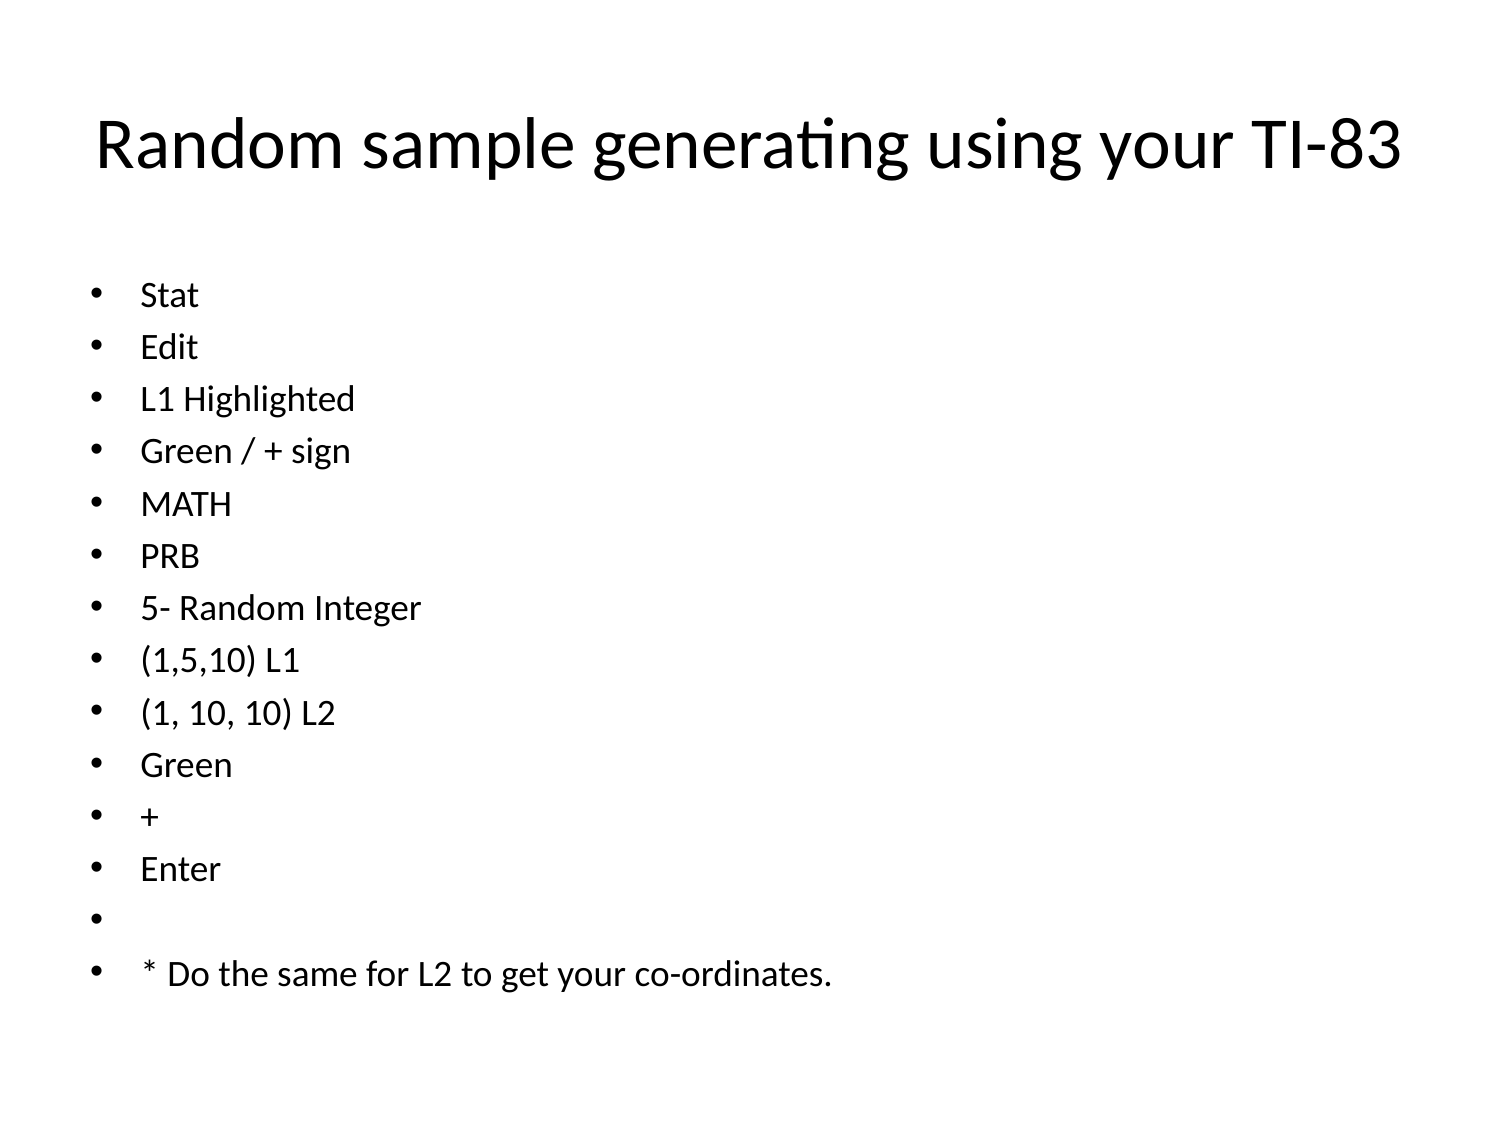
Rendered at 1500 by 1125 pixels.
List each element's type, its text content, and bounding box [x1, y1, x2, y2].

title Random sample generating using your TI-83 [75, 45, 1425, 233]
list Stat Edit L1 Highlighted Green / + sign MATH PRB 5- Random Integer (1,5,10) L1 (1, 10, 10) L2 Green + Enter * Do the same for L2 to get your co-ordinates. [75, 262, 1425, 1005]
